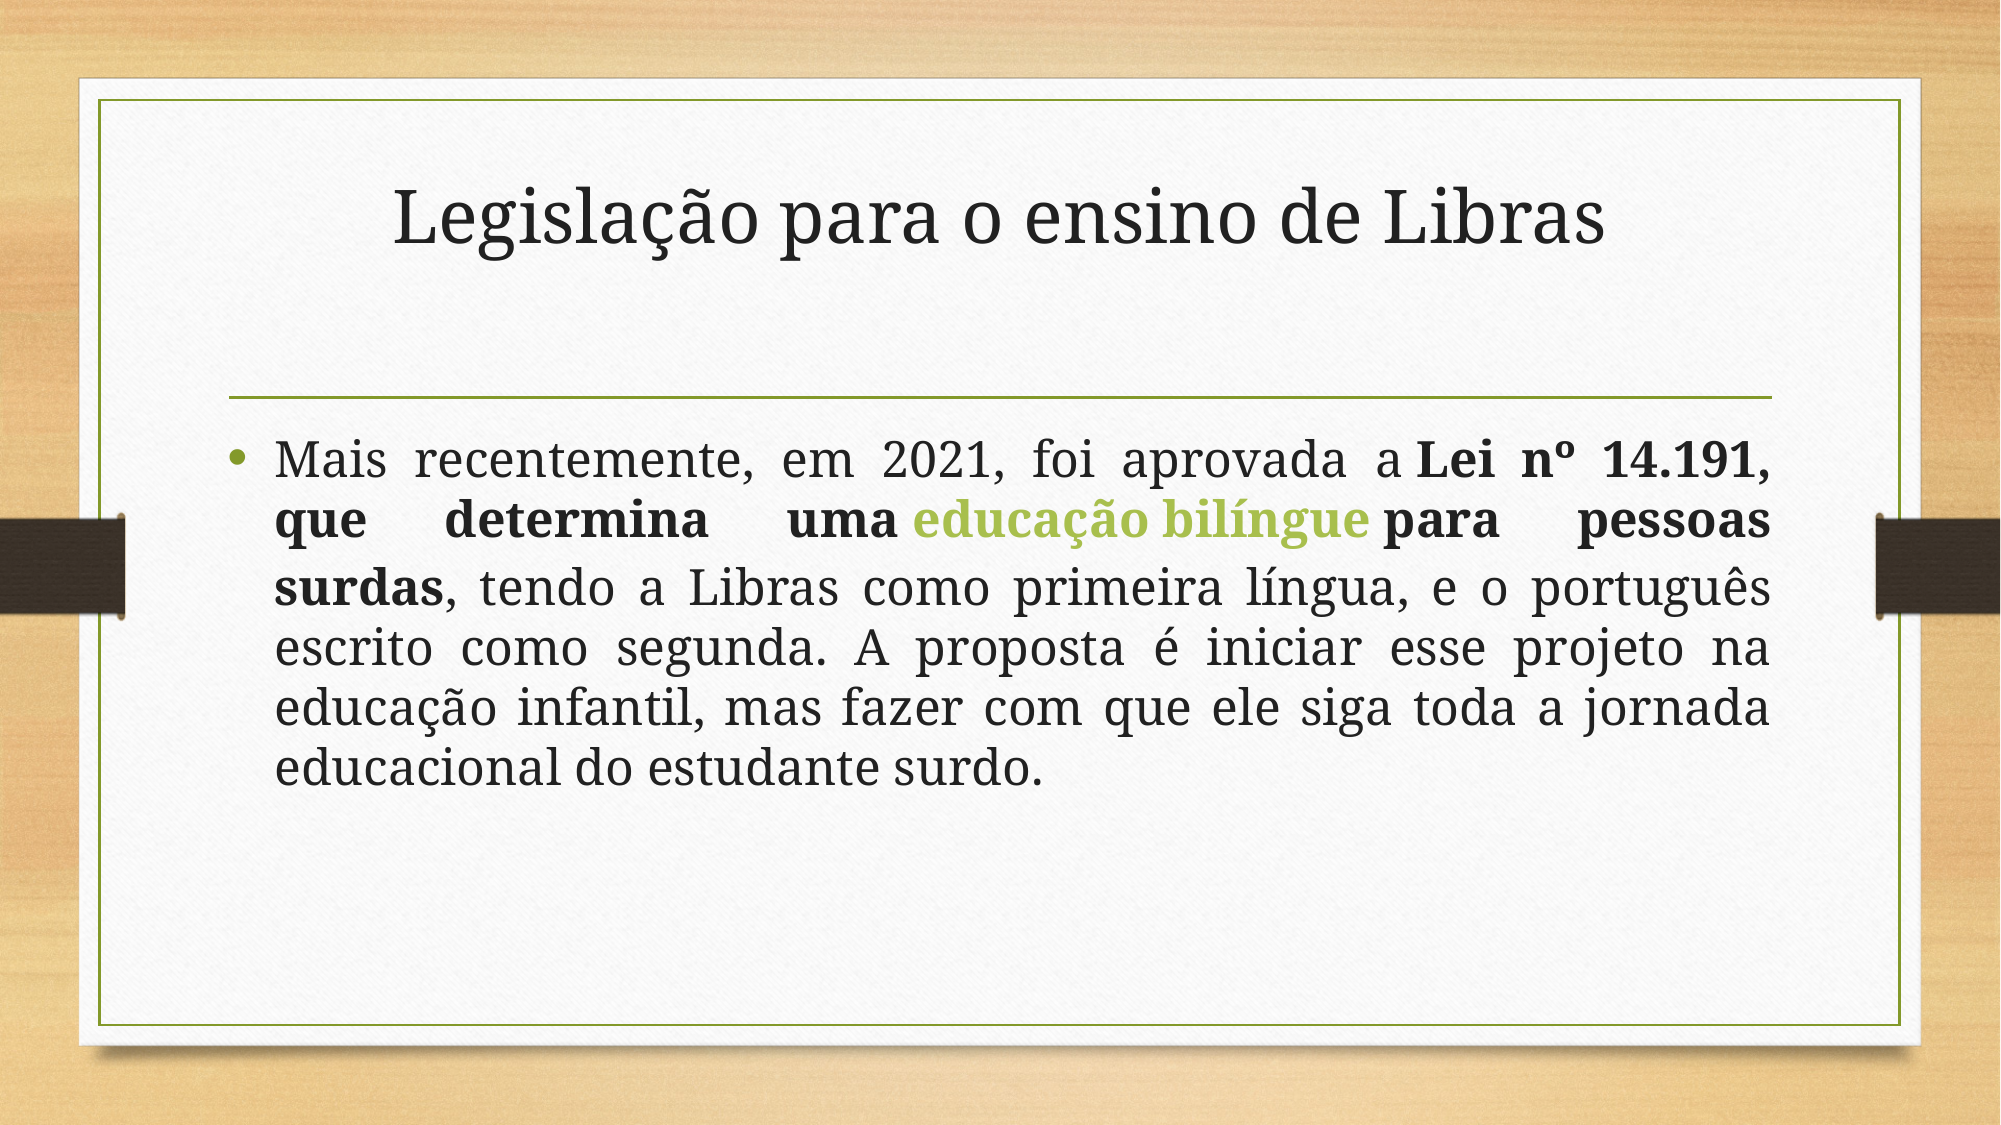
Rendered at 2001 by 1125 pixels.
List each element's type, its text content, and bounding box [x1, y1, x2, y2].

title Legislação para o ensino de Libras [212, 161, 1788, 375]
picture [0, 0, 2001, 1125]
list Mais recentemente, em 2021, foi aprovada a Lei nº 14.191, que determina uma educação bilíngue para pessoas surdas, tendo a Libras como primeira língua, e o português escrito como segunda. A proposta é iniciar esse projeto na educação infantil, mas fazer com que ele siga toda a jornada educacional do estudante surdo. [212, 419, 1788, 964]
